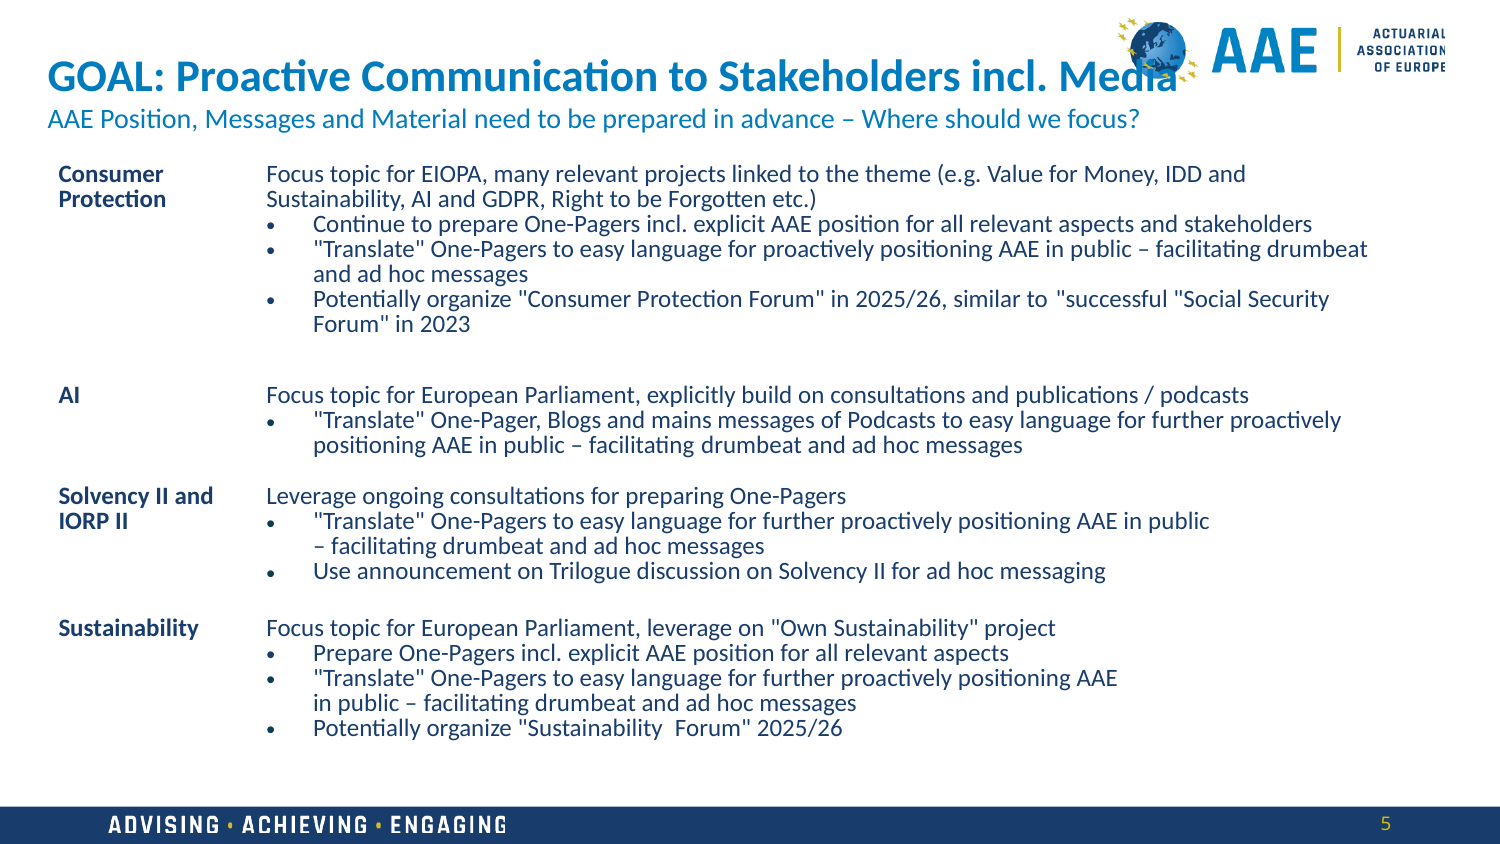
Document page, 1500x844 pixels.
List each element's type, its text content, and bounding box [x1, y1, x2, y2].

slide_number 5 [1102, 809, 1392, 842]
table_cell Sustainability [47, 612, 255, 773]
table_cell AI [47, 379, 255, 480]
table_cell Focus topic for European Parliament, leverage on "Own Sustainability" project Prepare One-Pagers incl. explicit AAE position for all relevant aspects "Translate" One-Pagers to easy language for further proactively positioning AAE in public – facilitating drumbeat and ad hoc messages Potentially organize "Sustainability Forum" 2025/26 [255, 612, 1397, 773]
table_cell Solvency II and IORP II [47, 480, 255, 612]
table_header Consumer Protection [47, 158, 255, 379]
table_cell Leverage ongoing consultations for preparing One-Pagers "Translate" One-Pagers to easy language for further proactively positioning AAE in public – facilitating drumbeat and ad hoc messages Use announcement on Trilogue discussion on Solvency II for ad hoc messaging [255, 480, 1397, 612]
table_cell Focus topic for European Parliament, explicitly build on consultations and publications / podcasts "Translate" One-Pager, Blogs and mains messages of Podcasts to easy language for further proactively positioning AAE in public – facilitating drumbeat and ad hoc messages [255, 379, 1397, 480]
title GOAL: Proactive Communication to Stakeholders incl. Media AAE Position, Messages and Material need to be prepared in advance – Where should we focus? [47, 46, 1222, 140]
table_header Focus topic for EIOPA, many relevant projects linked to the theme (e.g. Value for Money, IDD and Sustainability, AI and GDPR, Right to be Forgotten etc.) Continue to prepare One-Pagers incl. explicit AAE position for all relevant aspects and stakeholders "Translate" One-Pagers to easy language for proactively positioning AAE in public – facilitating drumbeat and ad hoc messages Potentially organize "Consumer Protection Forum" in 2025/26, similar to "successful "Social Security Forum" in 2023 [255, 158, 1397, 379]
